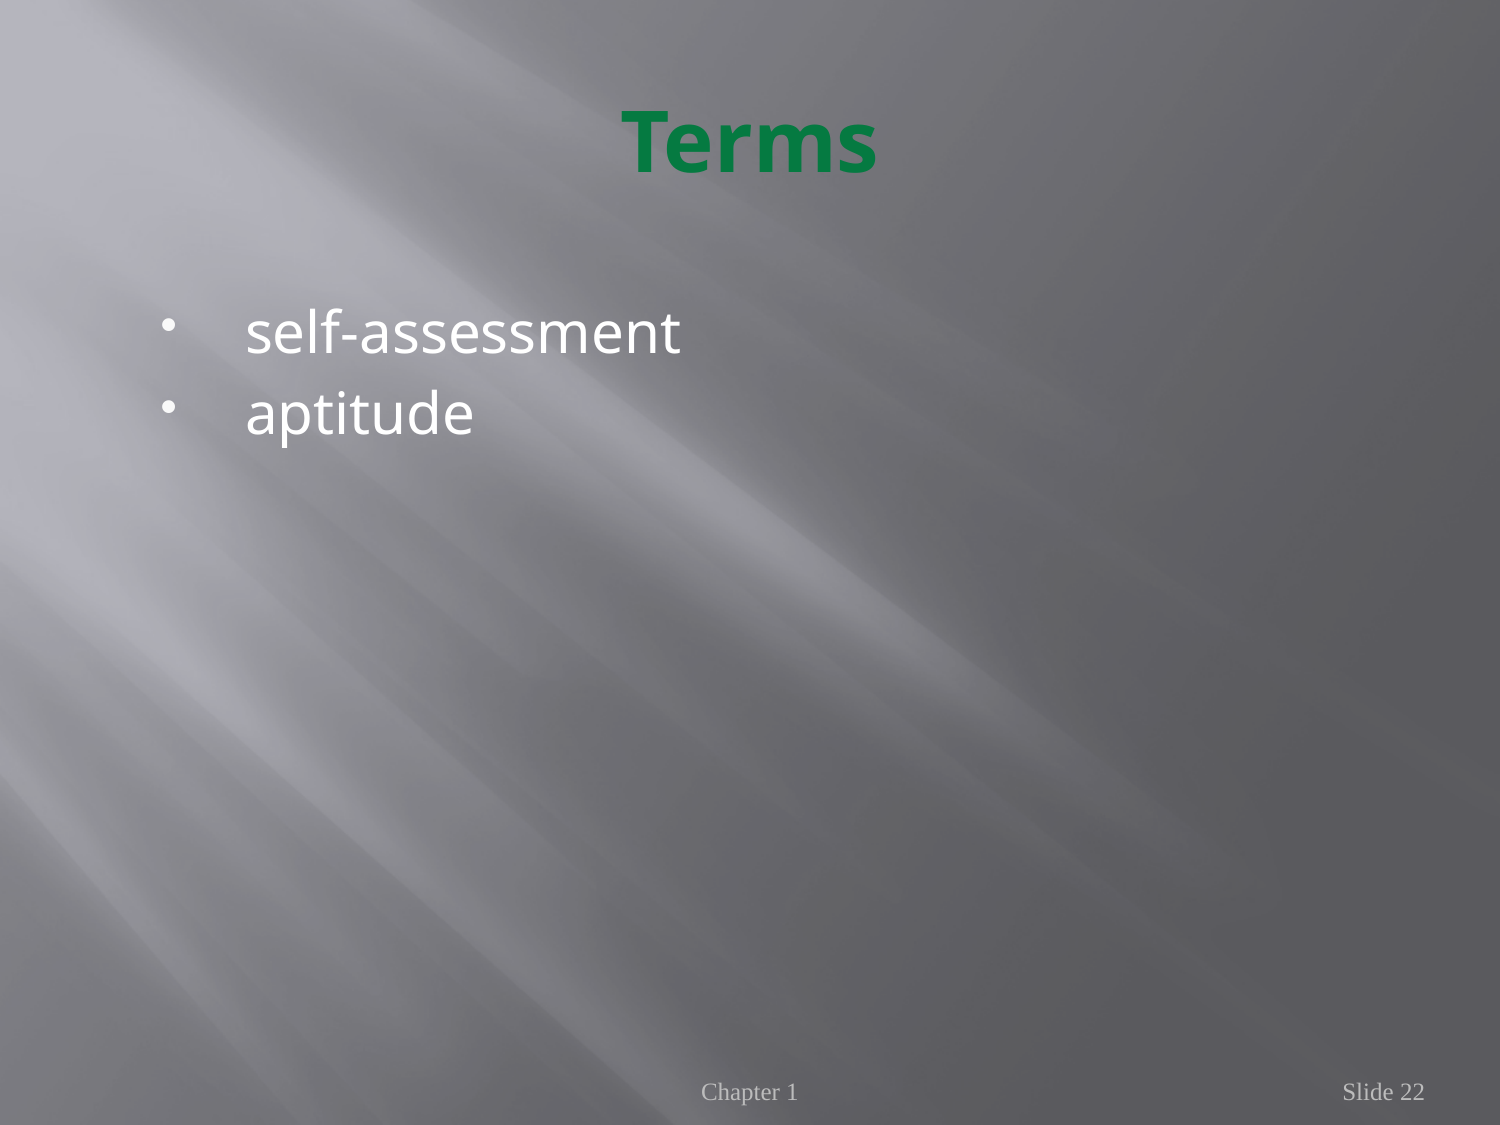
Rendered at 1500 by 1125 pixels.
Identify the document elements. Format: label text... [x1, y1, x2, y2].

title Terms [75, 45, 1425, 233]
list self-assessment aptitude [125, 287, 1400, 938]
footer Chapter 1 [512, 1052, 988, 1113]
slide_number Slide 22 [1299, 1052, 1425, 1113]
